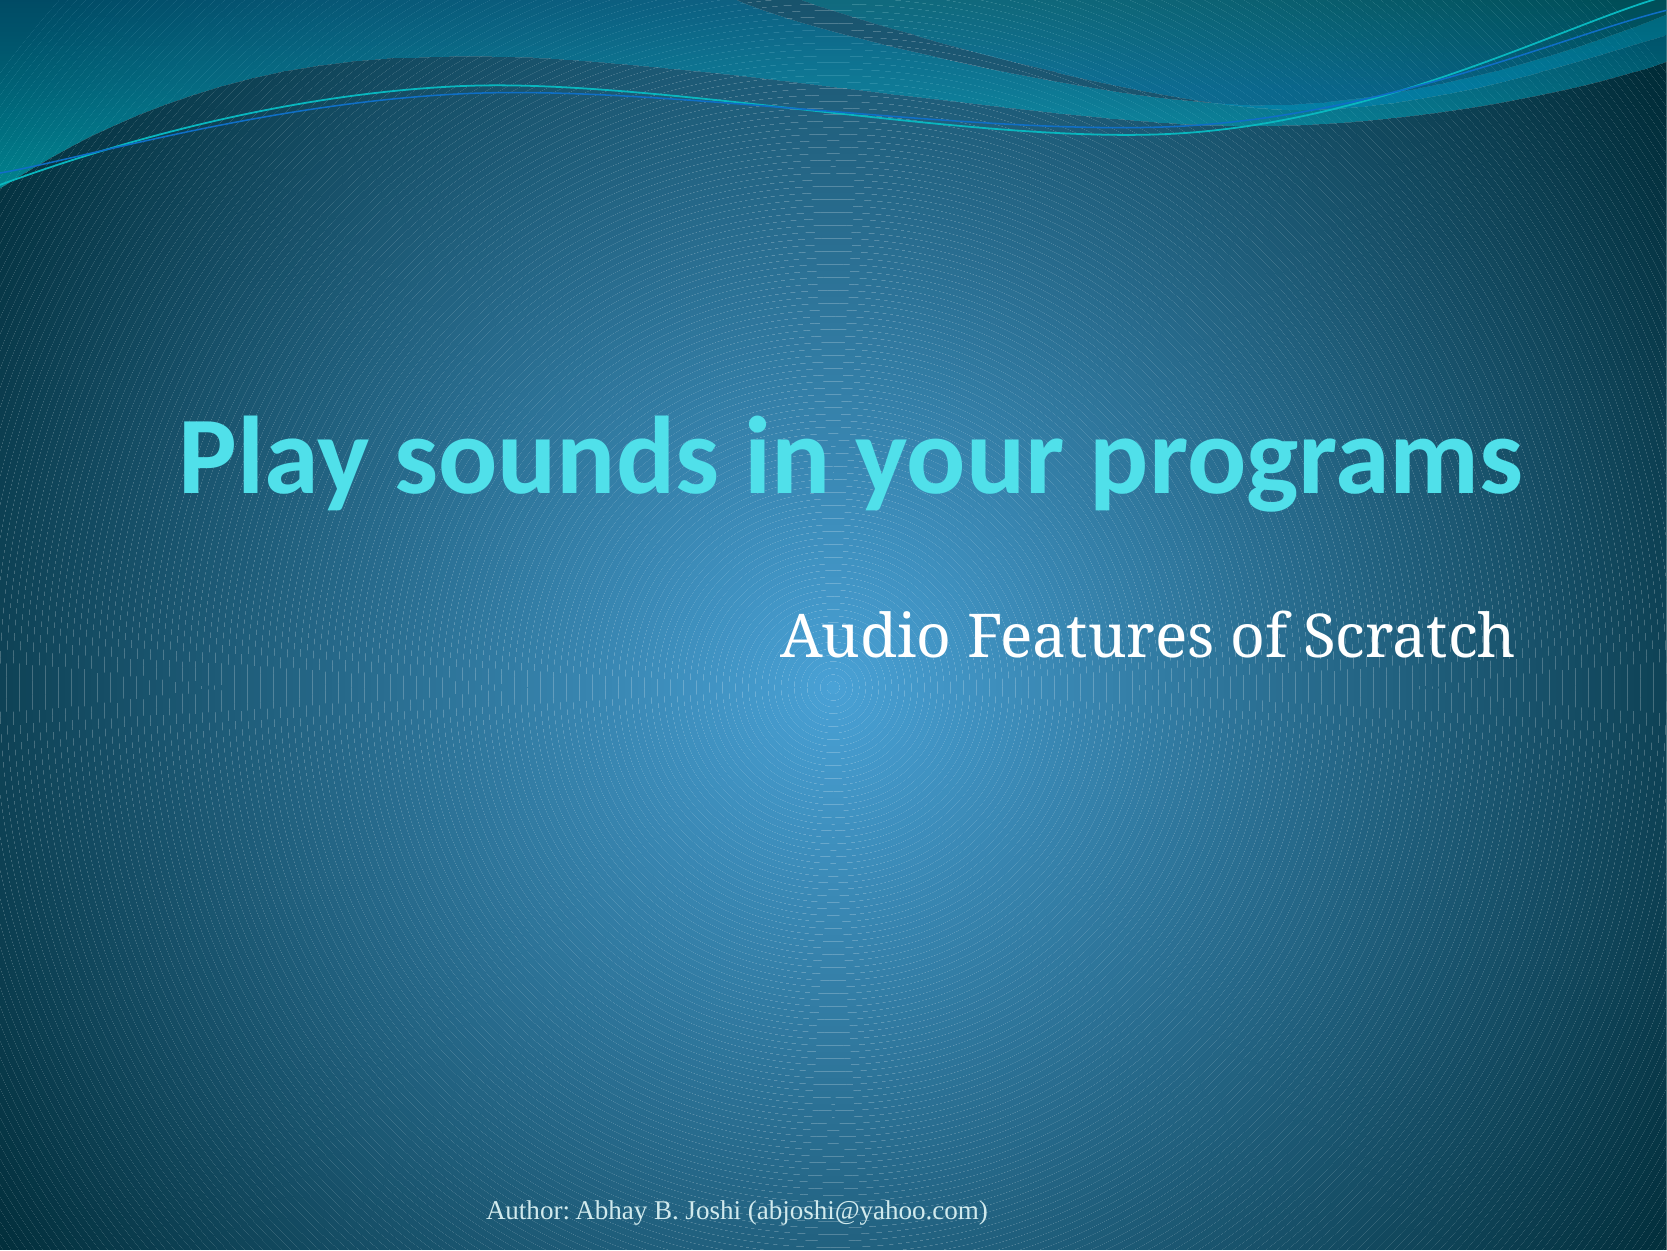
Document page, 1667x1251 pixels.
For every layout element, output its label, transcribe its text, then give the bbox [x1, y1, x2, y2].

title Play sounds in your programs [97, 249, 1529, 584]
footer Author: Abhay B. Joshi (abjoshi@yahoo.com) [486, 1158, 1098, 1226]
subtitle Audio Features of Scratch [97, 588, 1529, 908]
